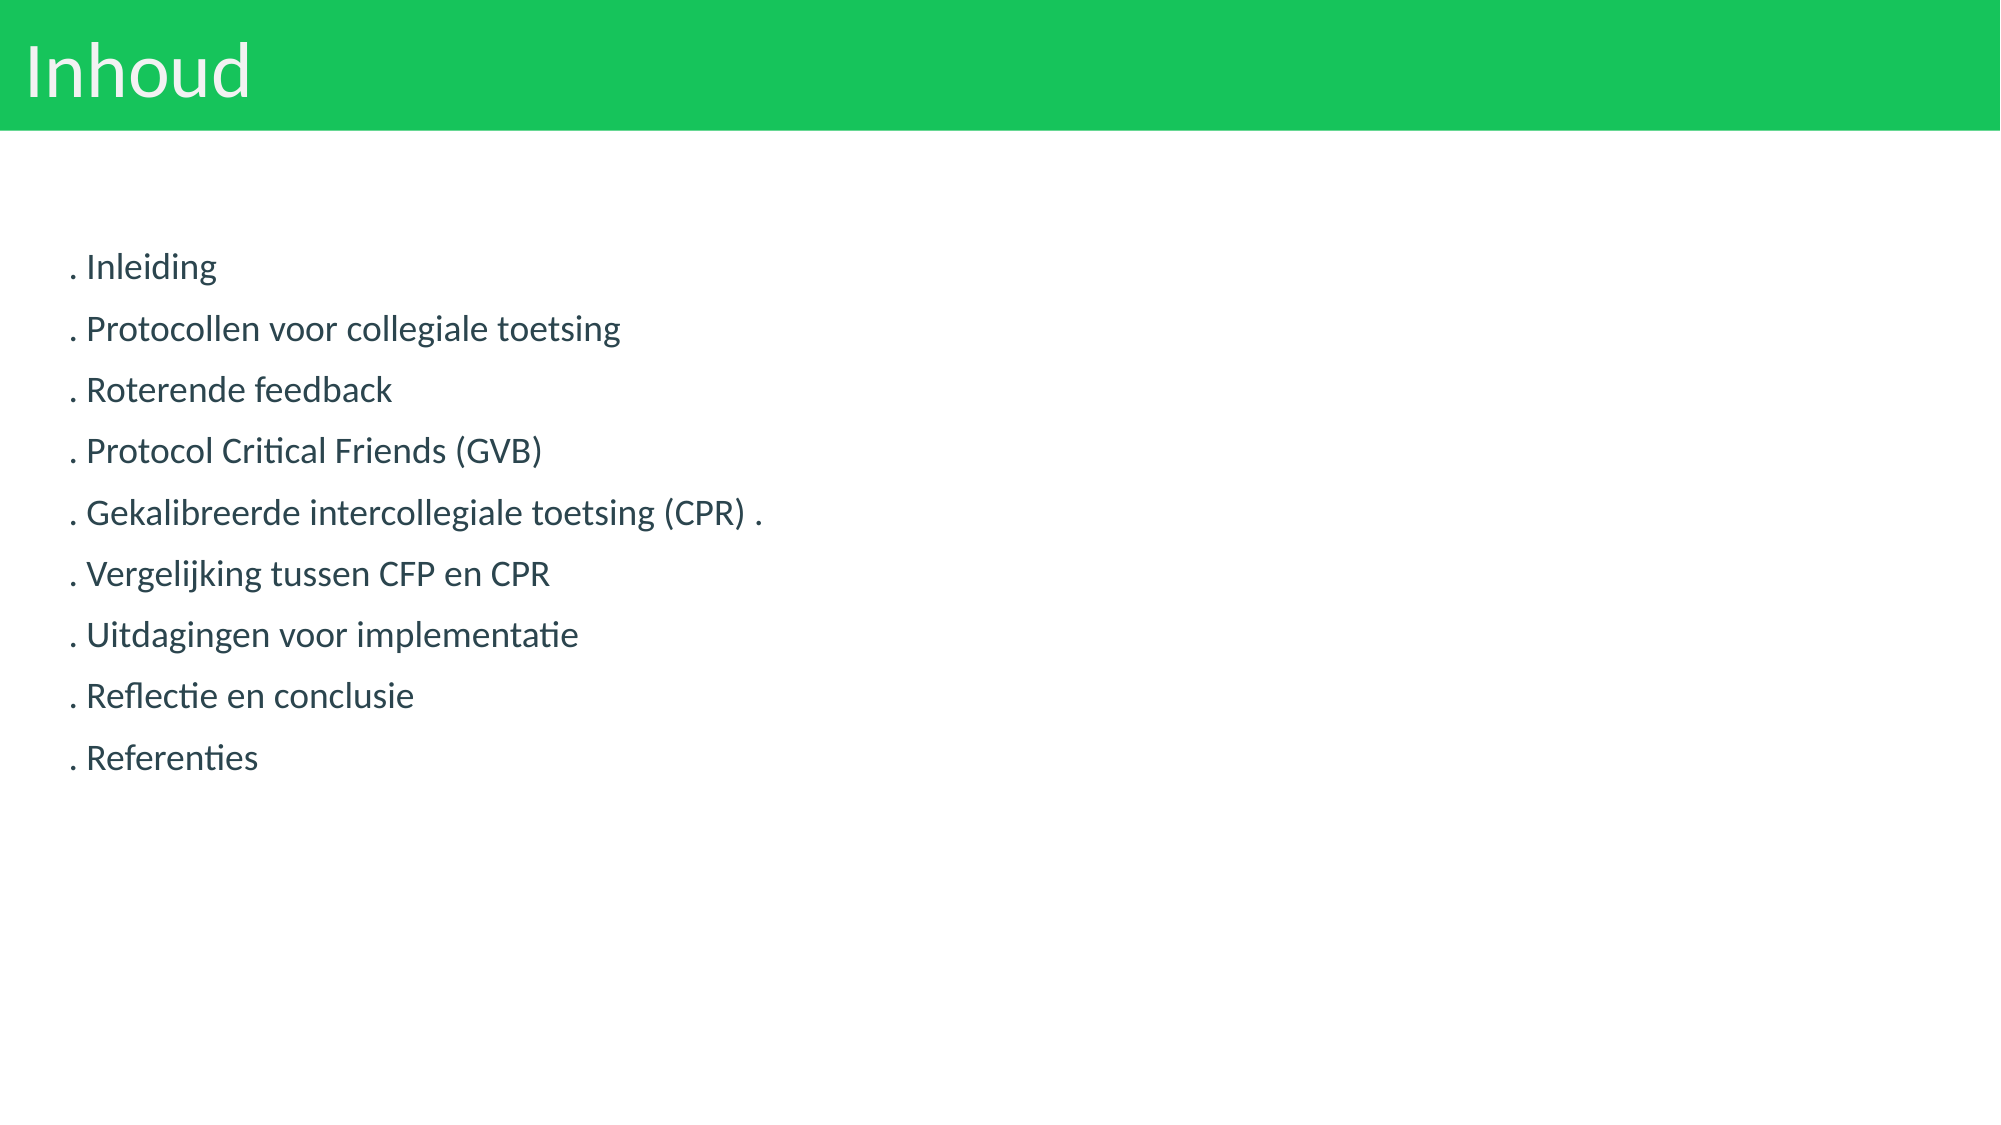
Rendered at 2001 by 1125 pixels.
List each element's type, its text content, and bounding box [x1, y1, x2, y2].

list . Inleiding . Protocollen voor collegiale toetsing . Roterende feedback . Protocol Critical Friends (GVB) . Gekalibreerde intercollegiale toetsing (CPR) . . Vergelijking tussen CFP en CPR . Uitdagingen voor implementatie . Reflectie en conclusie . Referenties [16, 239, 1976, 1108]
title Inhoud [16, 13, 1976, 131]
